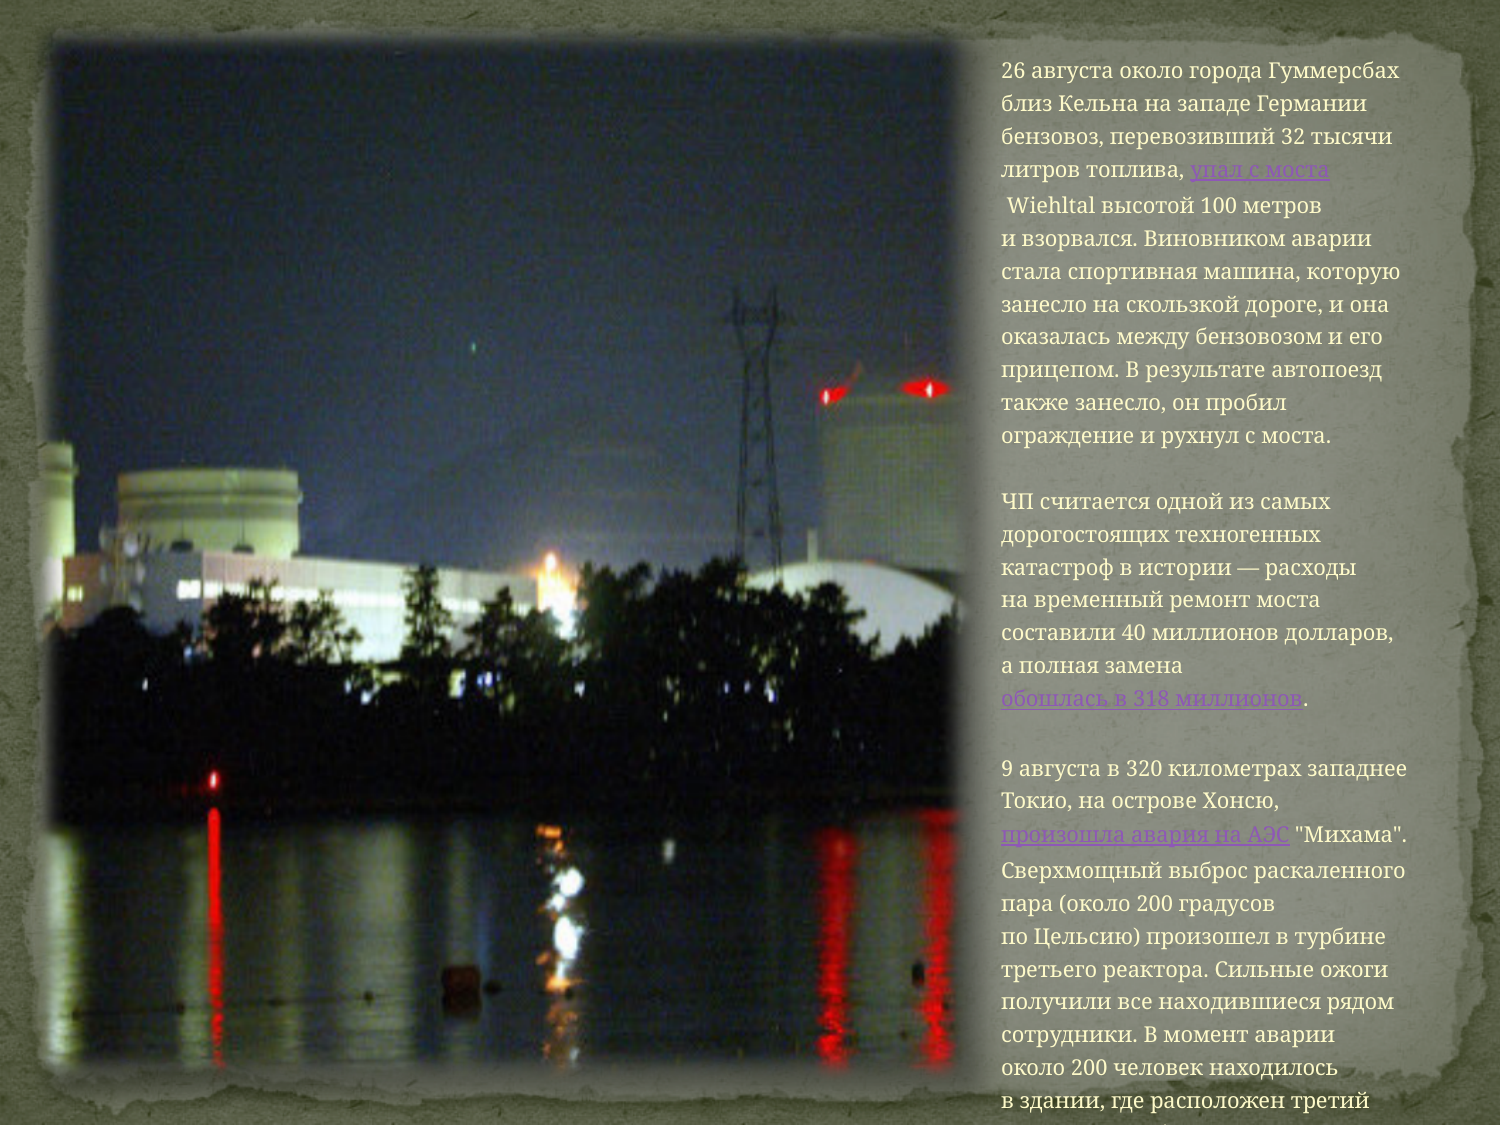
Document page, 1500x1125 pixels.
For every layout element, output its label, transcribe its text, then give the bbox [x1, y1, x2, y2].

list 26 августа около города Гуммерсбах близ Кельна на западе Германии бензовоз, перевозивший 32 тысячи литров топлива, упал с моста Wiehltal высотой 100 метров и взорвался. Виновником аварии стала спортивная машина, которую занесло на скользкой дороге, и она оказалась между бензовозом и его прицепом. В результате автопоезд также занесло, он пробил ограждение и рухнул с моста. ЧП считается одной из самых дорогостоящих техногенных катастроф в истории — расходы на временный ремонт моста составили 40 миллионов долларов, а полная замена обошлась в 318 миллионов. 9 августа в 320 километрах западнее Токио, на острове Хонсю, произошла авария на АЭС "Михама". Сверхмощный выброс раскаленного пара (около 200 градусов по Цельсию) произошел в турбине третьего реактора. Сильные ожоги получили все находившиеся рядом сотрудники. В момент аварии около 200 человек находилось в здании, где расположен третий реактор. Погибли четыре человека, пострадали еще 18 сотрудников. [986, 42, 1425, 1083]
picture [31, 20, 973, 1083]
